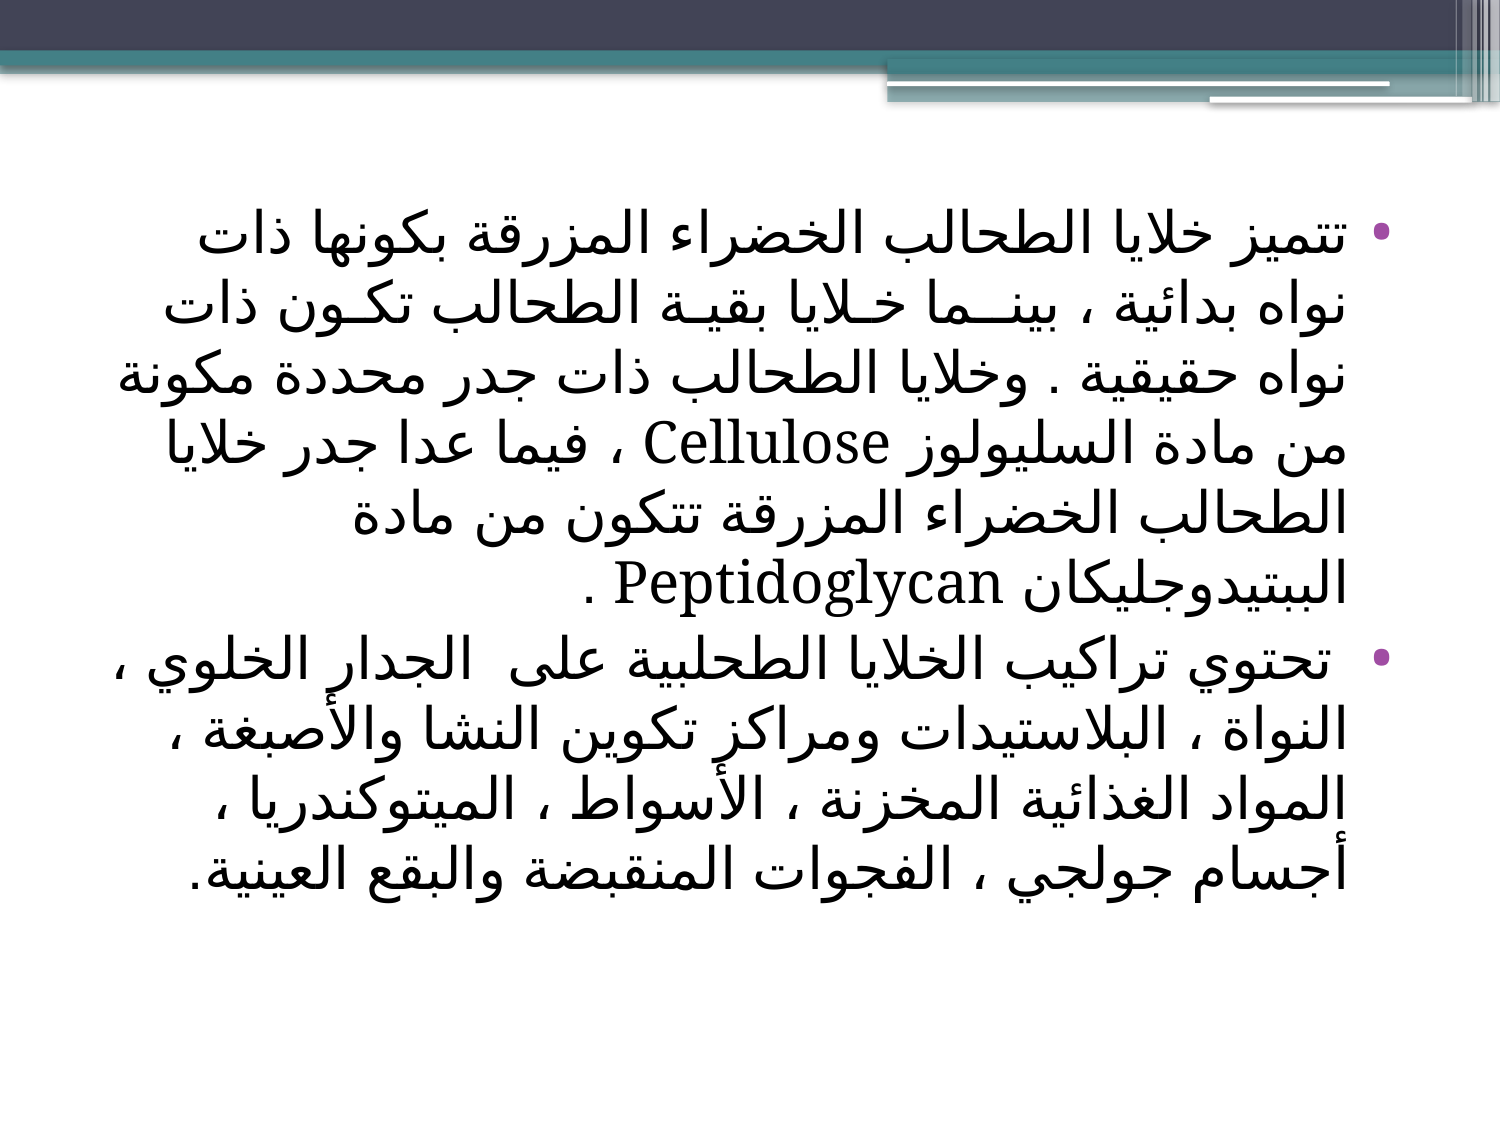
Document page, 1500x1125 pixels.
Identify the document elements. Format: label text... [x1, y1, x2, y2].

list تتميز خلايا الطحالب الخضراء المزرقة بكونها ذات نواه بدائية ، بينــما خـلايا بقيـة الطحالب تكـون ذات نواه حقيقية . وخلايا الطحالب ذات جدر محددة مكونة من مادة السليولوز Cellulose ، فيما عدا جدر خلايا الطحالب الخضراء المزرقة تتكون من مادة الببتيدوجليكان Peptidoglycan . تحتوي تراكيب الخلايا الطحلبية على الجدار الخلوي ، النواة ، البلاستيدات ومراكز تكوين النشا والأصبغة ، المواد الغذائية المخزنة ، الأسواط ، الميتوكندريا ، أجسام جولجي ، الفجوات المنقبضة والبقع العينية. [74, 187, 1426, 1079]
